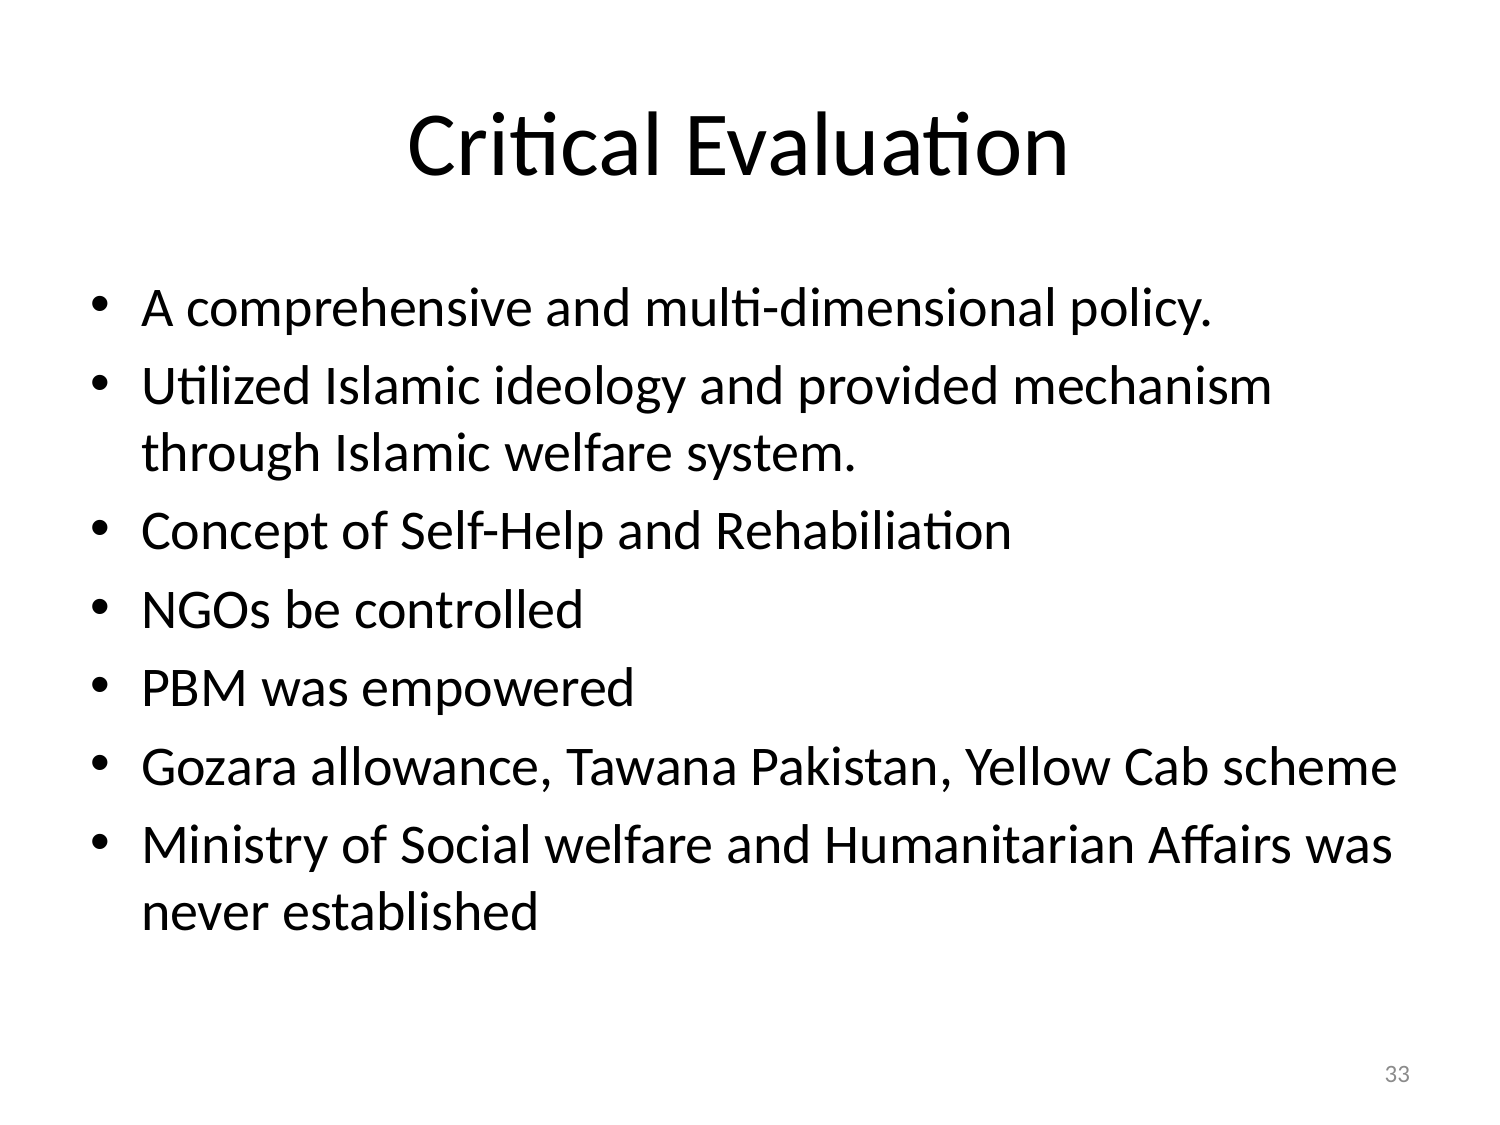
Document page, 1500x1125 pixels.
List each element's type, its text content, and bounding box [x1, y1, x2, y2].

slide_number 33 [1074, 1042, 1425, 1103]
list A comprehensive and multi-dimensional policy. Utilized Islamic ideology and provided mechanism through Islamic welfare system. Concept of Self-Help and Rehabiliation NGOs be controlled PBM was empowered Gozara allowance, Tawana Pakistan, Yellow Cab scheme Ministry of Social welfare and Humanitarian Affairs was never established [75, 262, 1425, 1005]
title Critical Evaluation [75, 45, 1425, 233]
